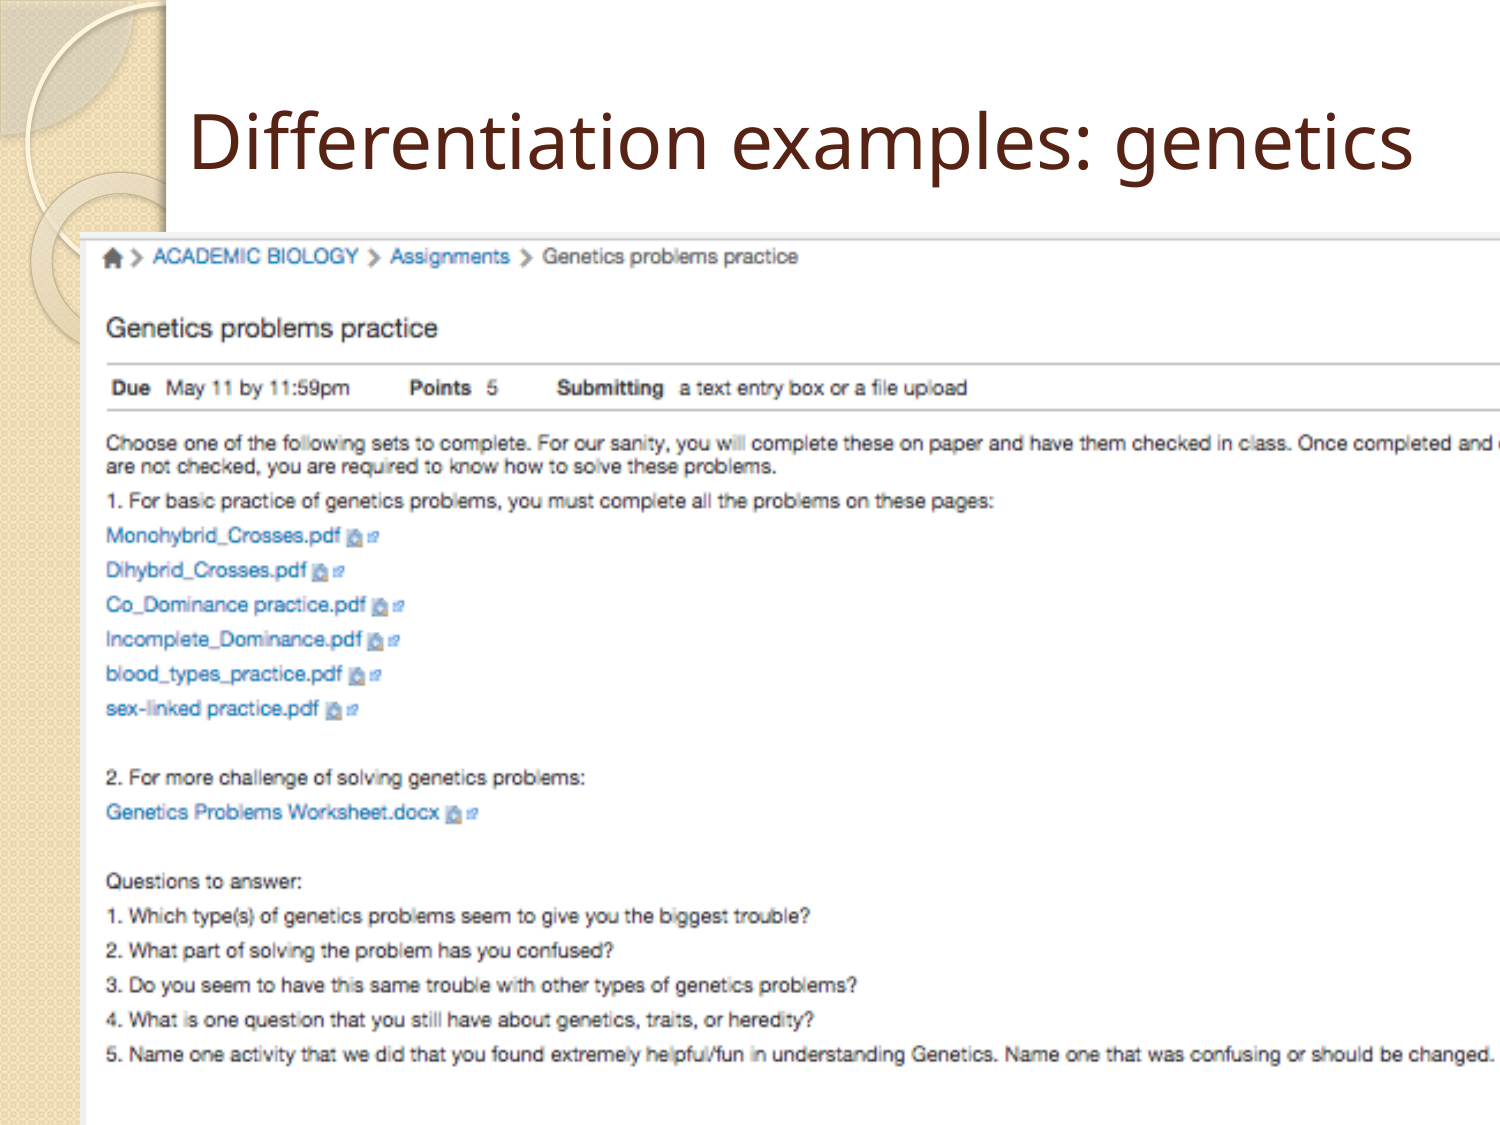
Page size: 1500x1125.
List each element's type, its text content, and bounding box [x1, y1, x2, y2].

title Differentiation examples: genetics [172, 45, 1466, 228]
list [0, 232, 1500, 1125]
